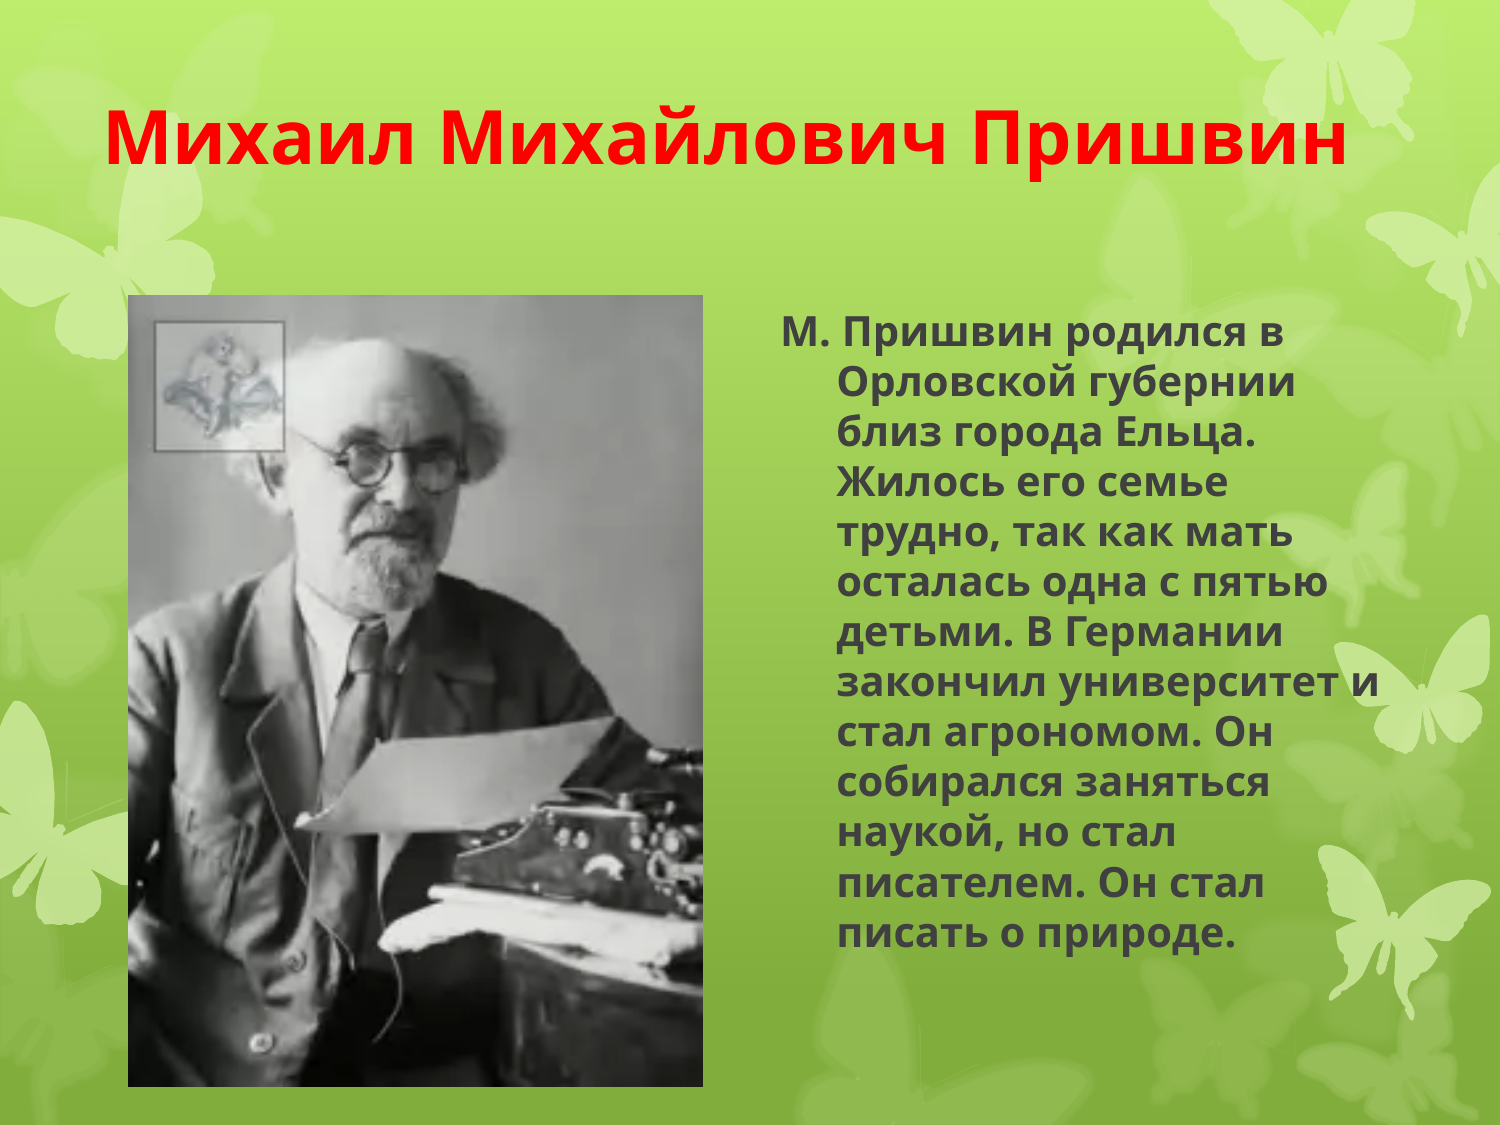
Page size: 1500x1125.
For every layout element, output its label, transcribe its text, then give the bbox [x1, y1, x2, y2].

list М. Пришвин родился в Орловской губернии близ города Ельца. Жилось его семье трудно, так как мать осталась одна с пятью детьми. В Германии закончил университет и стал агрономом. Он собирался заняться наукой, но стал писателем. Он стал писать о природе. [765, 296, 1400, 1000]
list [127, 295, 704, 1088]
text_box Михаил Михайлович Пришвин [53, 81, 1400, 187]
